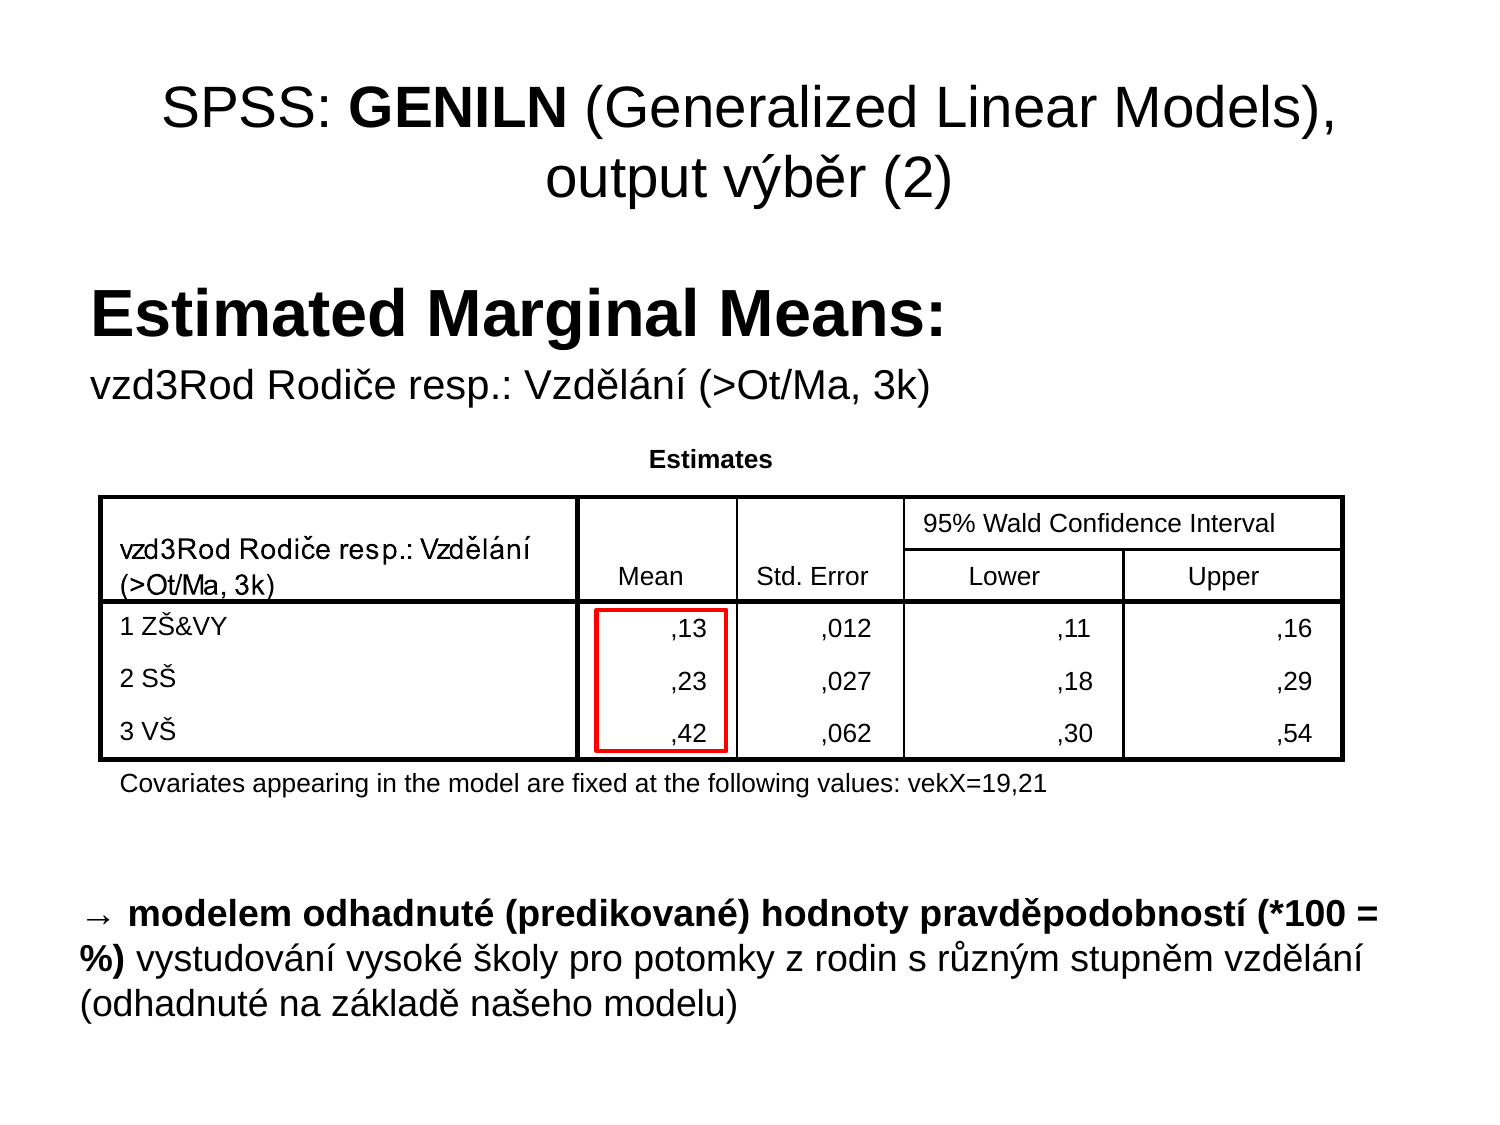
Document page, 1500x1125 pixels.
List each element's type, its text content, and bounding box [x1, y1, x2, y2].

title SPSS: GENILN (Generalized Linear Models), output výběr (2) [75, 45, 1425, 233]
list Estimated Marginal Means: vzd3Rod Rodiče resp.: Vzdělání (>Ot/Ma, 3k) [75, 262, 1425, 881]
text_box → modelem odhadnuté (predikované) hodnoty pravděpodobností (*100 = %) vystudování vysoké školy pro potomky z rodin s různým stupněm vzdělání (odhadnuté na základě našeho modelu) [64, 881, 1447, 1032]
picture [88, 425, 1360, 822]
